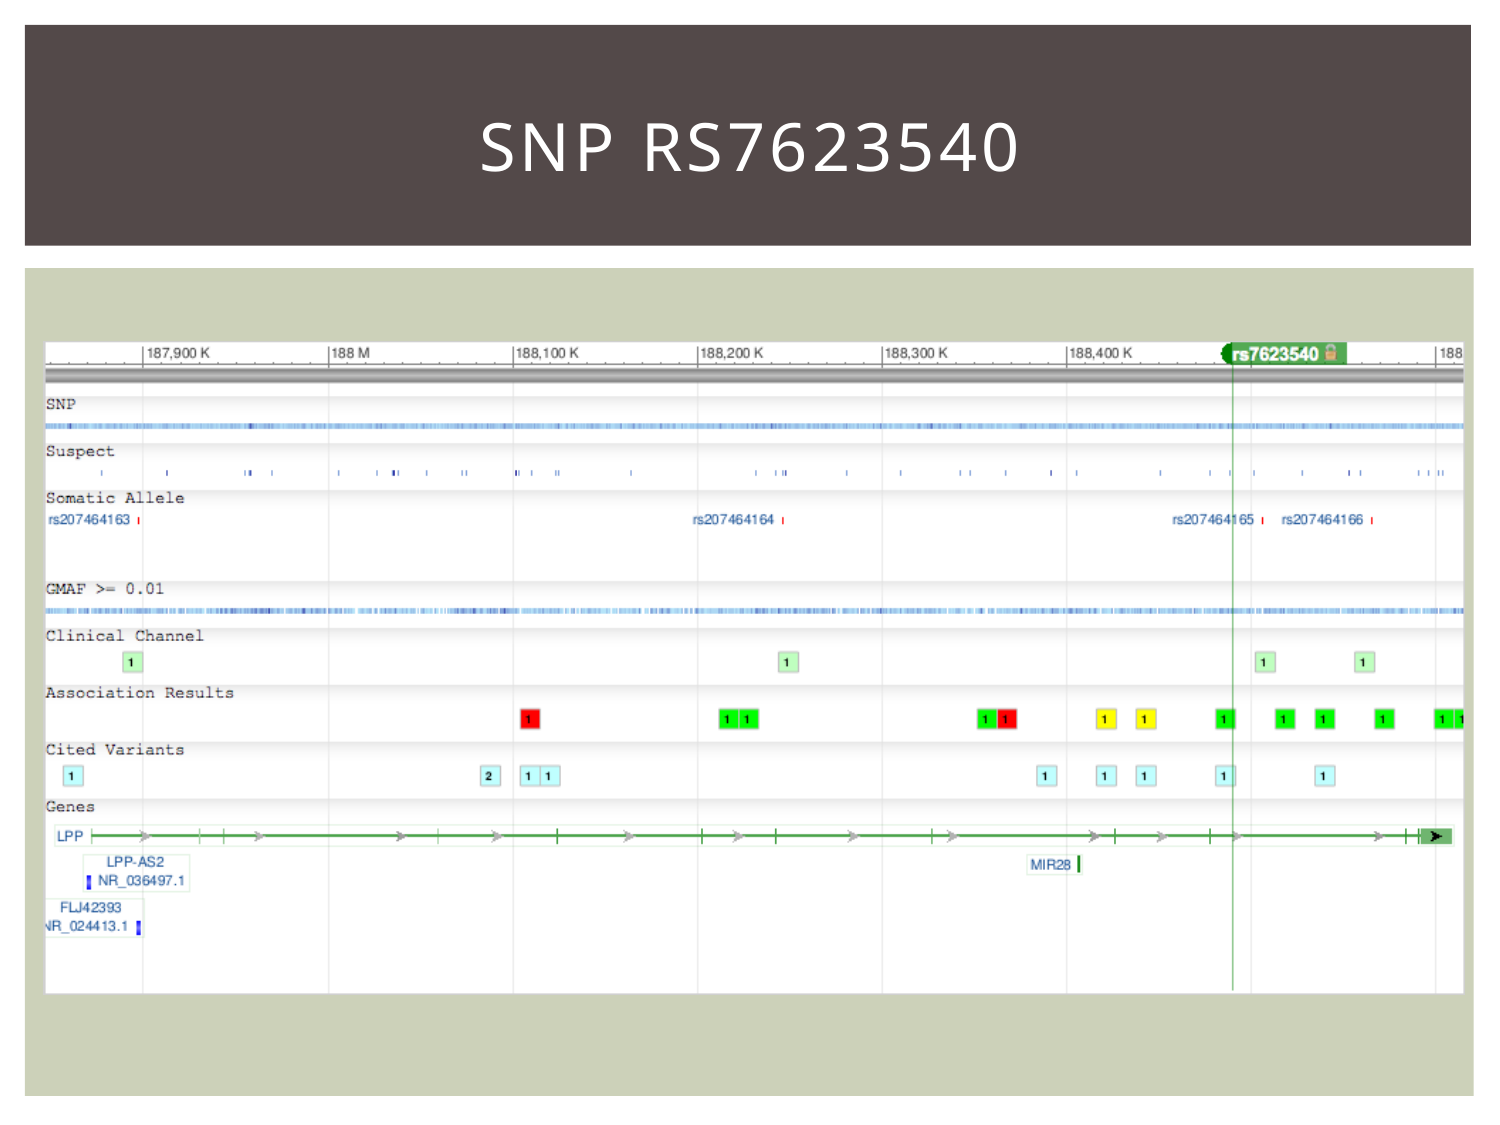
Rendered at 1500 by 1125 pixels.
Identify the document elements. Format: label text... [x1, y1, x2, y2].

title SNP rs7623540 [62, 58, 1438, 232]
picture [43, 341, 1465, 995]
